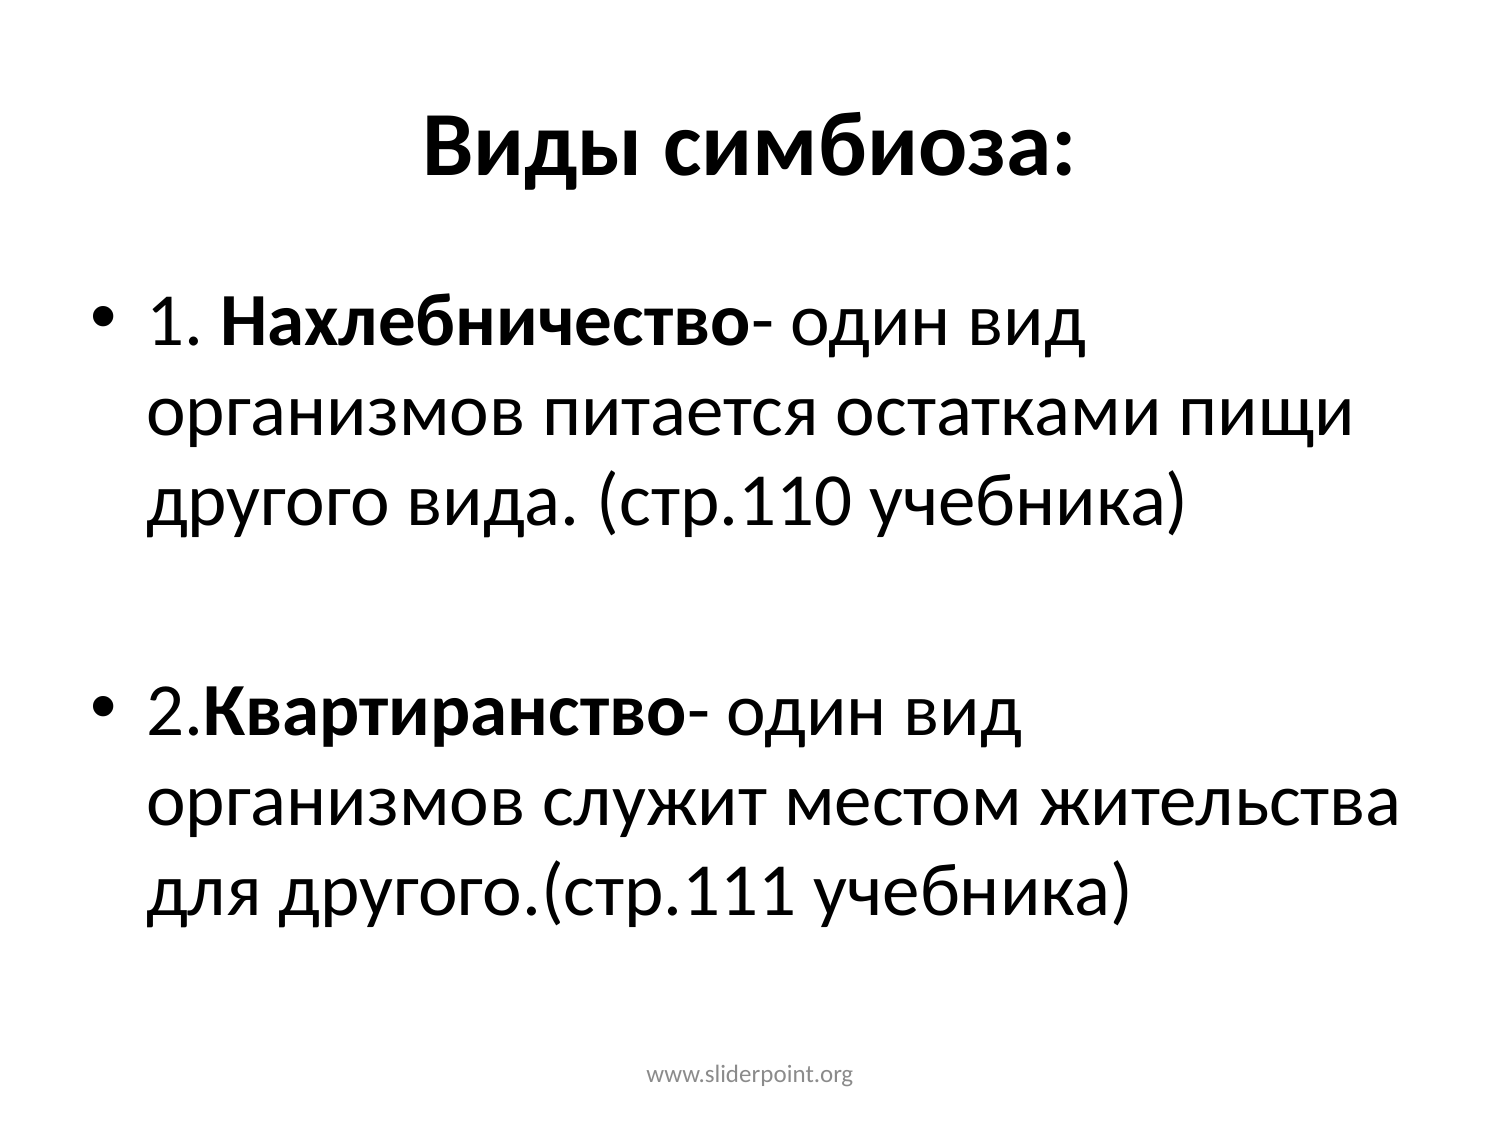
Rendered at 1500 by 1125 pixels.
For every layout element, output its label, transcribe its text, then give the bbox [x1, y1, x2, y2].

title Виды симбиоза: [75, 45, 1425, 233]
footer www.sliderpoint.org [512, 1042, 988, 1103]
list 1. Нахлебничество- один вид организмов питается остатками пищи другого вида. (стр.110 учебника) 2.Квартиранство- один вид организмов служит местом жительства для другого.(стр.111 учебника) [75, 262, 1425, 1005]
